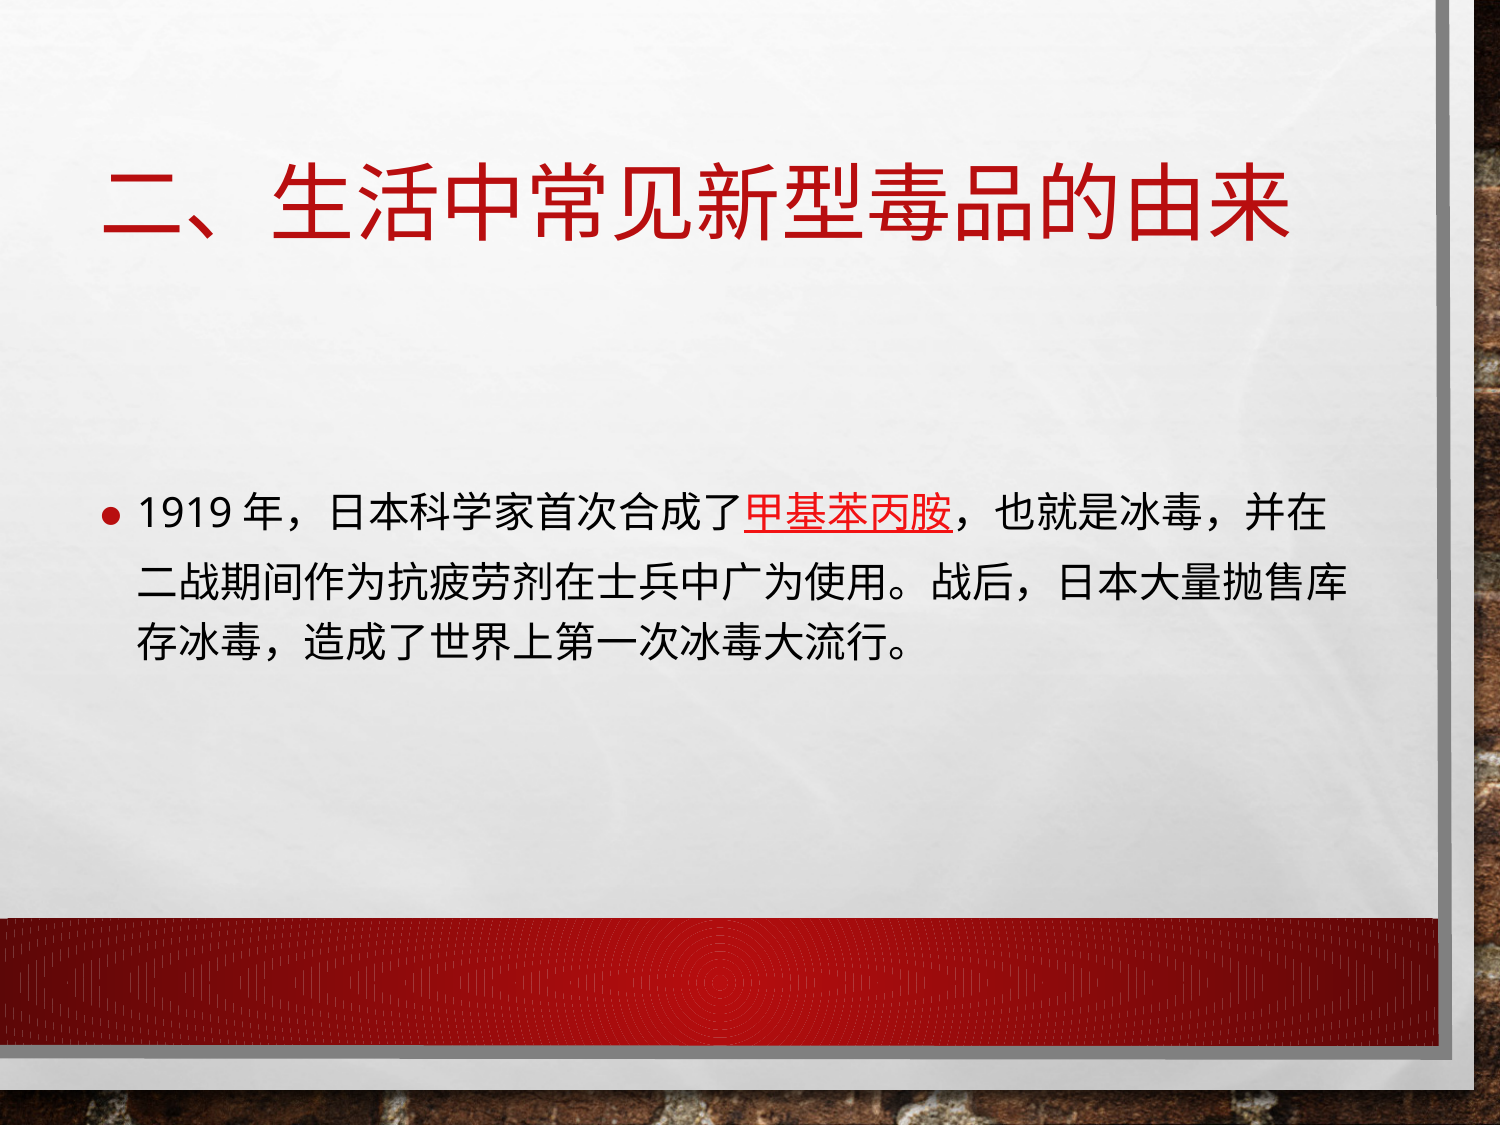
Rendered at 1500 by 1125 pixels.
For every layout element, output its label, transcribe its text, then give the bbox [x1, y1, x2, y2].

title 二、生活中常见新型毒品的由来 [84, 112, 1364, 302]
picture [0, 0, 1500, 1125]
list 1919年，日本科学家首次合成了甲基苯丙胺，也就是冰毒，并在二战期间作为抗疲劳剂在士兵中广为使用。战后，日本大量抛售库存冰毒，造成了世界上第一次冰毒大流行。 [84, 338, 1364, 882]
